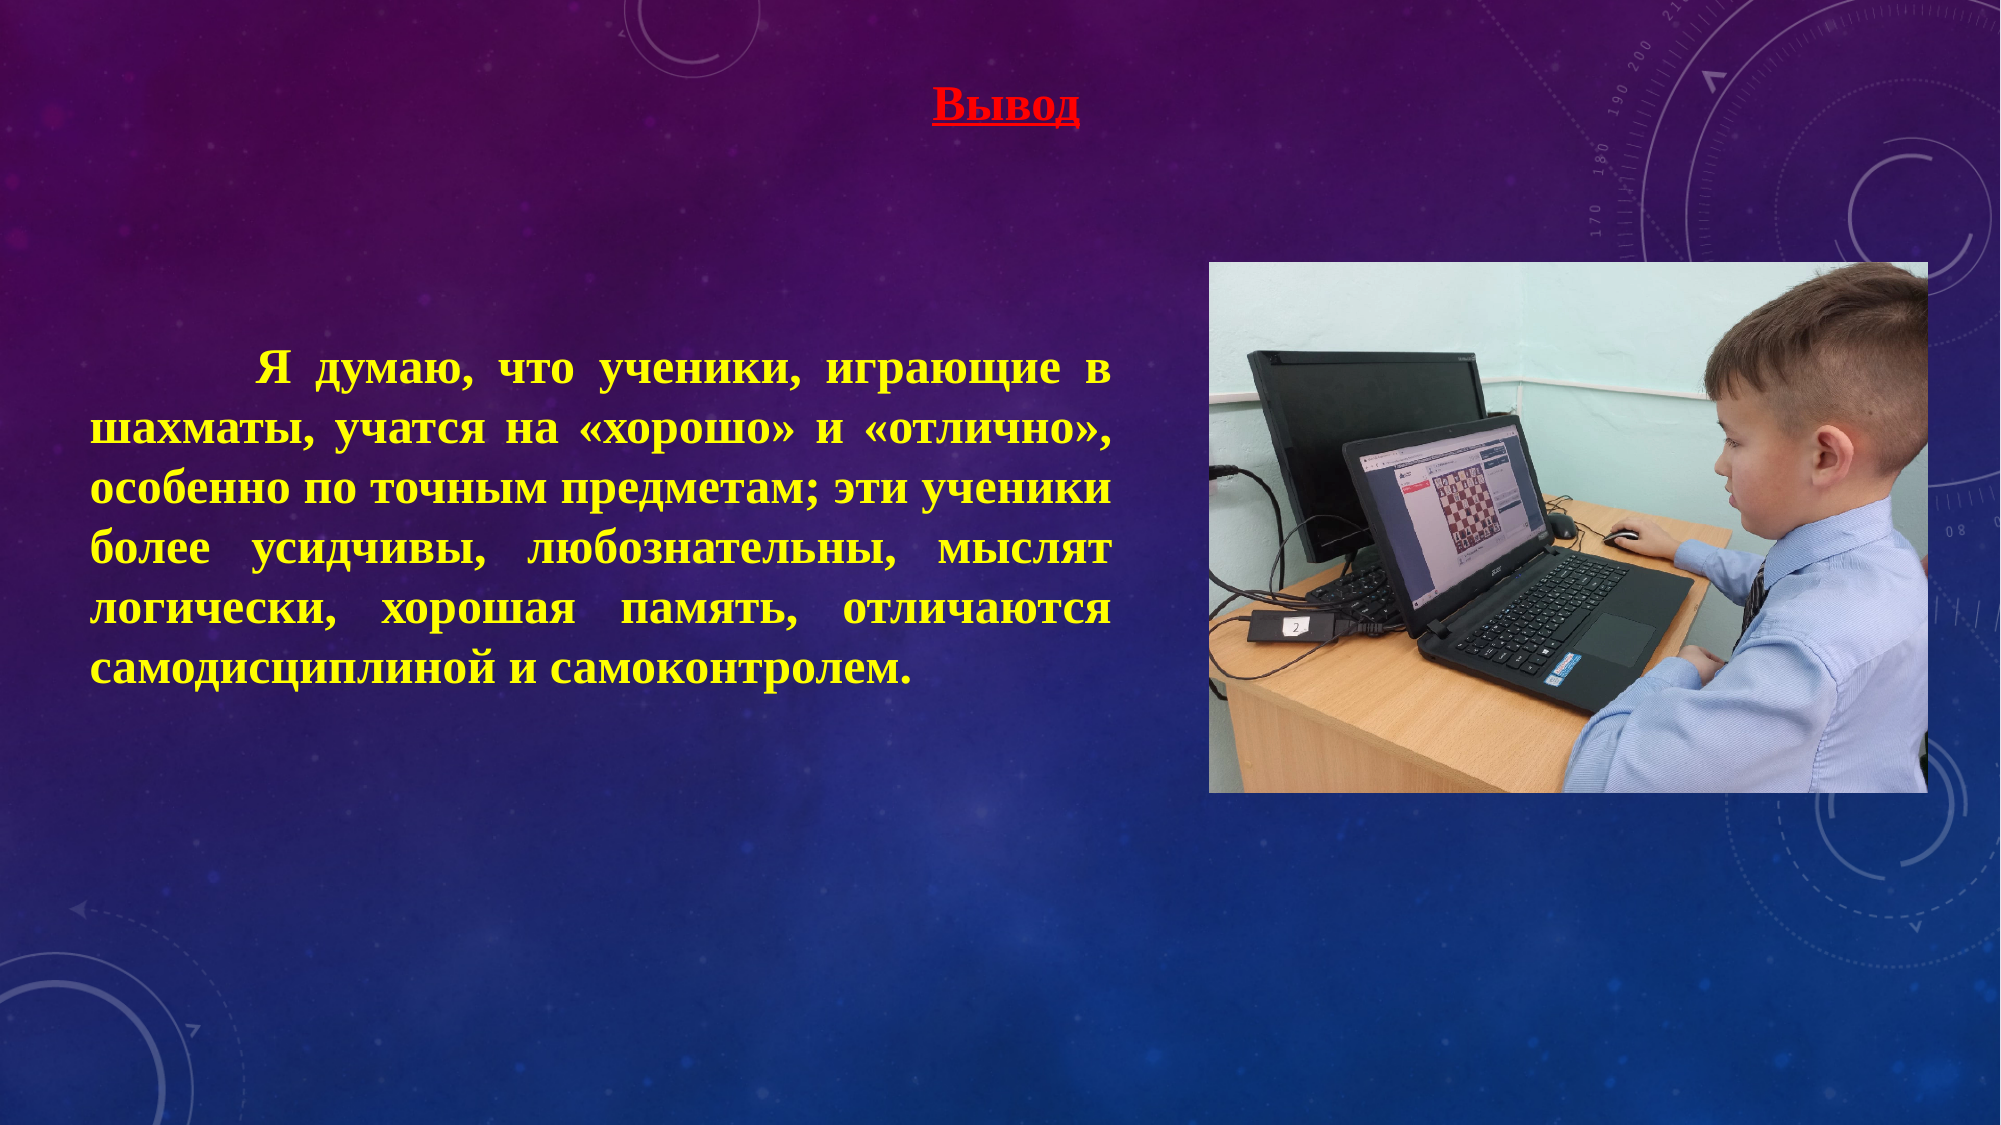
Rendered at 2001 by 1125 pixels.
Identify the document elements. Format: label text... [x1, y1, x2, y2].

picture [0, 0, 2001, 1125]
text_box Я думаю, что ученики, играющие в шахматы, учатся на «хорошо» и «отлично», особенно по точным предметам; эти ученики более усидчивы, любознательны, мыслят логически, хорошая память, отличаются самодисциплиной и самоконтролем. [74, 326, 1127, 702]
text_box Вывод [917, 62, 1203, 138]
